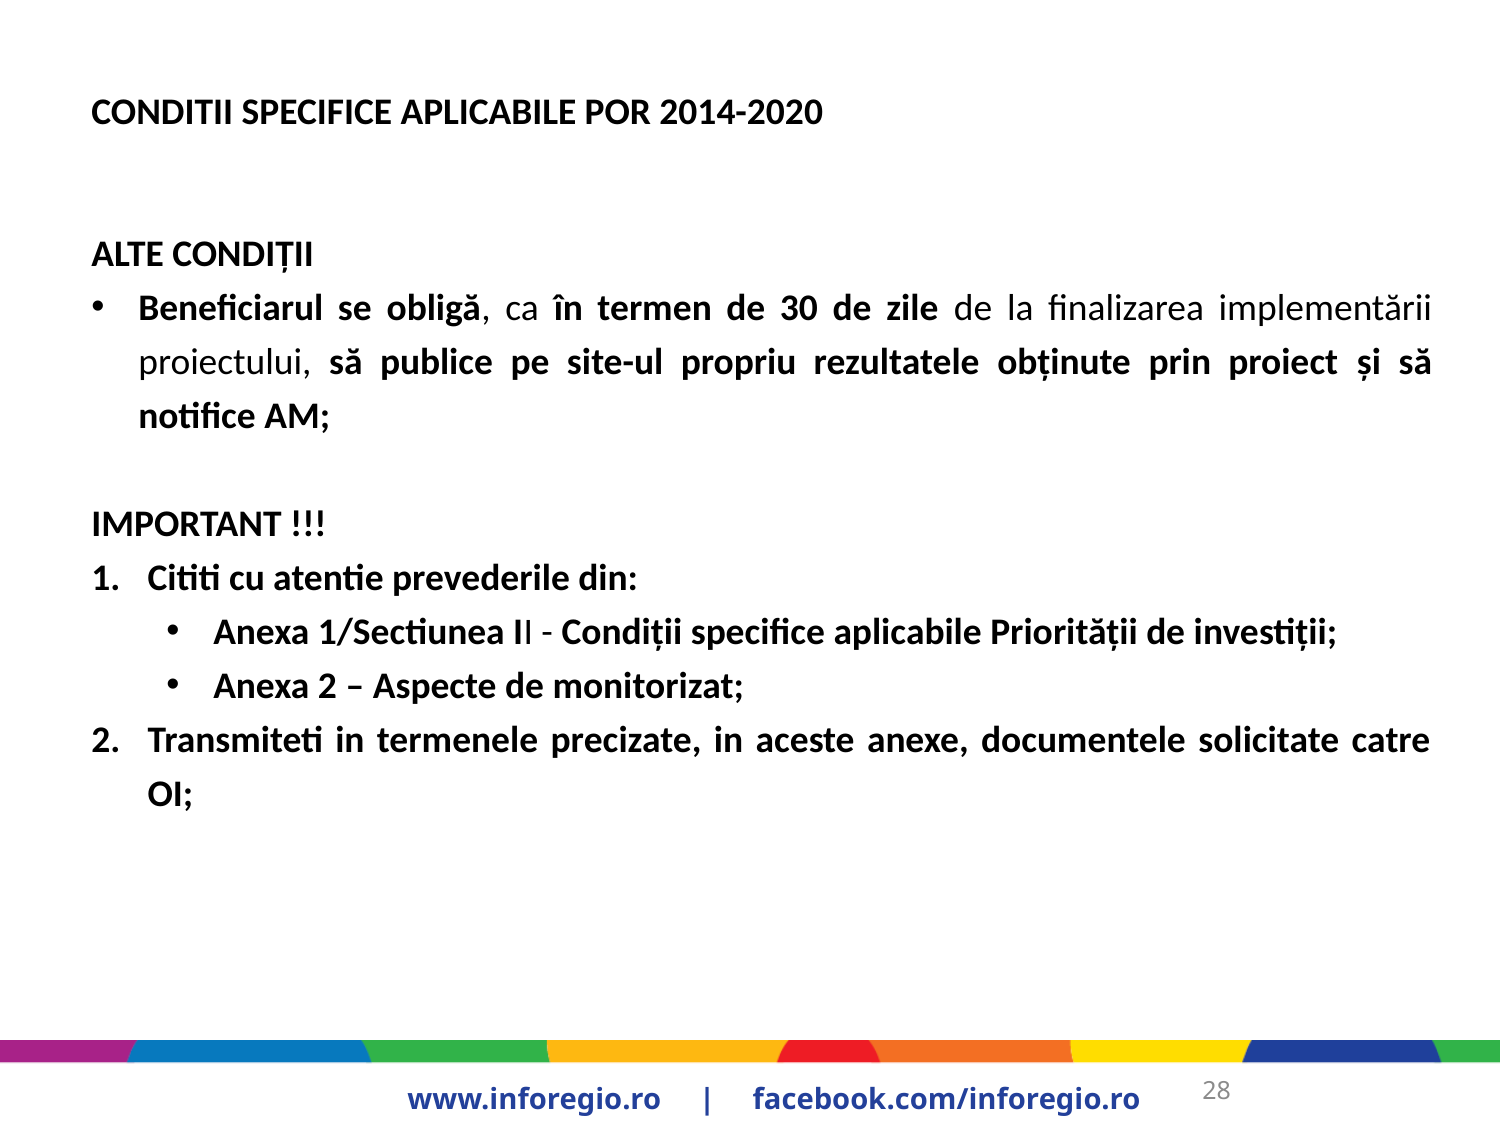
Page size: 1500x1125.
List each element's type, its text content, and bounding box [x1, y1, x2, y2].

slide_number 28 [1156, 1075, 1247, 1122]
text_box CONDITII SPECIFICE APLICABILE POR 2014-2020 ALTE CONDIȚII Beneficiarul se obligă, ca în termen de 30 de zile de la finalizarea implementării proiectului, să publice pe site-ul propriu rezultatele obținute prin proiect și să notifice AM; IMPORTANT !!! Cititi cu atentie prevederile din: Anexa 1/Sectiunea II - Condiții specifice aplicabile Priorității de investiții; Anexa 2 – Aspecte de monitorizat; Transmiteti in termenele precizate, in aceste anexe, documentele solicitate catre OI; [76, 66, 1447, 876]
picture [0, 1040, 1500, 1066]
picture [76, 125, 337, 451]
text_box www.inforegio.ro | facebook.com/inforegio.ro [392, 1075, 1156, 1123]
